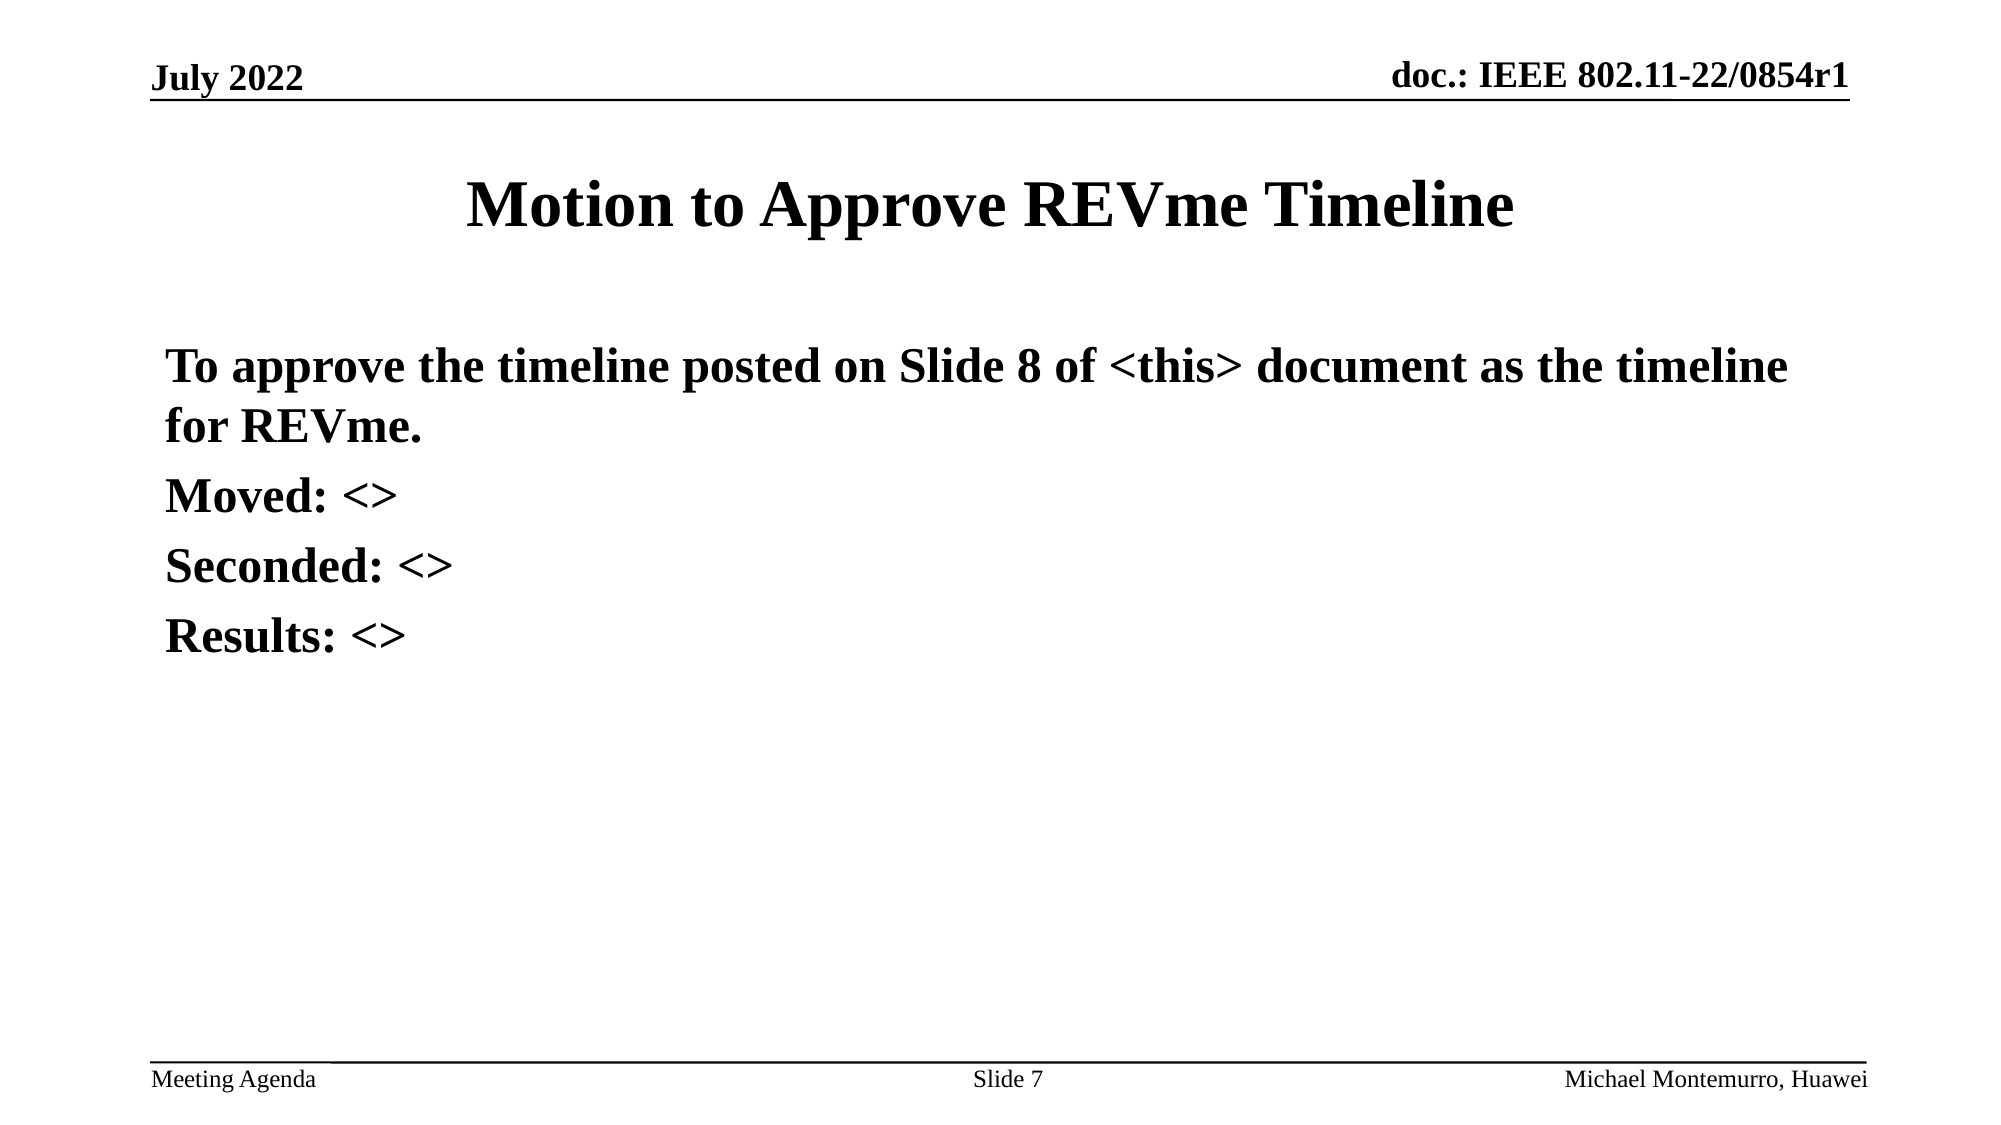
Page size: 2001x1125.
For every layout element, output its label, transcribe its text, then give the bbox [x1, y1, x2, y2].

list To approve the timeline posted on Slide 8 of <this> document as the timeline for REVme. Moved: <> Seconded: <> Results: <> [150, 324, 1850, 1000]
title Motion to Approve REVme Timeline [150, 112, 1850, 288]
footer Michael Montemurro, Huawei [1266, 1061, 1869, 1093]
slide_number Slide 7 [972, 1061, 1045, 1093]
